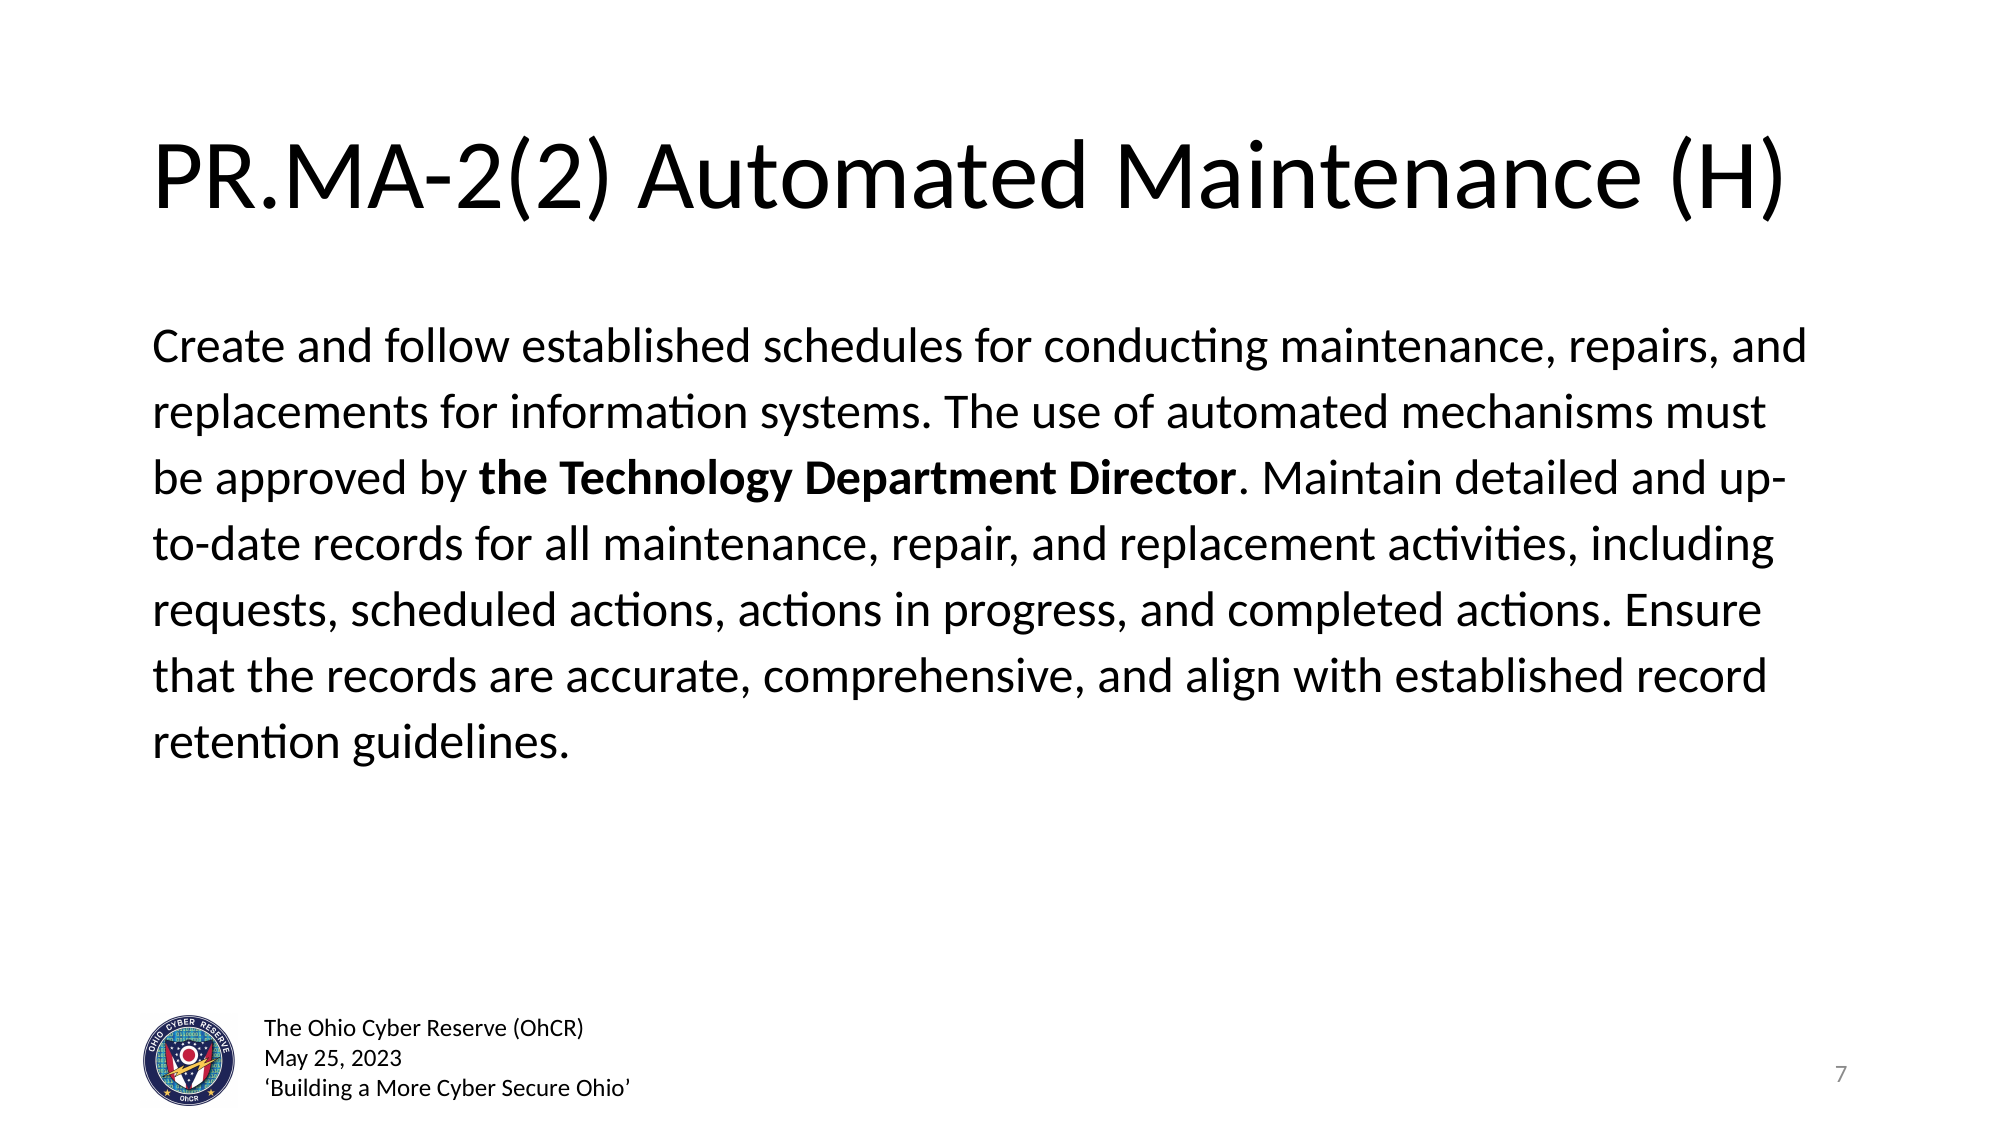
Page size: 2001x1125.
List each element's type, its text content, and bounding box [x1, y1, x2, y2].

slide_number 7 [1412, 1042, 1863, 1103]
text_box The Ohio Cyber Reserve (OhCR) May 25, 2023 ‘Building a More Cyber Secure Ohio’ [249, 1004, 647, 1109]
picture [140, 1013, 238, 1108]
list Create and follow established schedules for conducting maintenance, repairs, and replacements for information systems. The use of automated mechanisms must be approved by the Technology Department Director. Maintain detailed and up-to-date records for all maintenance, repair, and replacement activities, including requests, scheduled actions, actions in progress, and completed actions. Ensure that the records are accurate, comprehensive, and align with established record retention guidelines. [137, 299, 1829, 1023]
title PR.MA-2(2) Automated Maintenance (H) [137, 59, 1923, 278]
